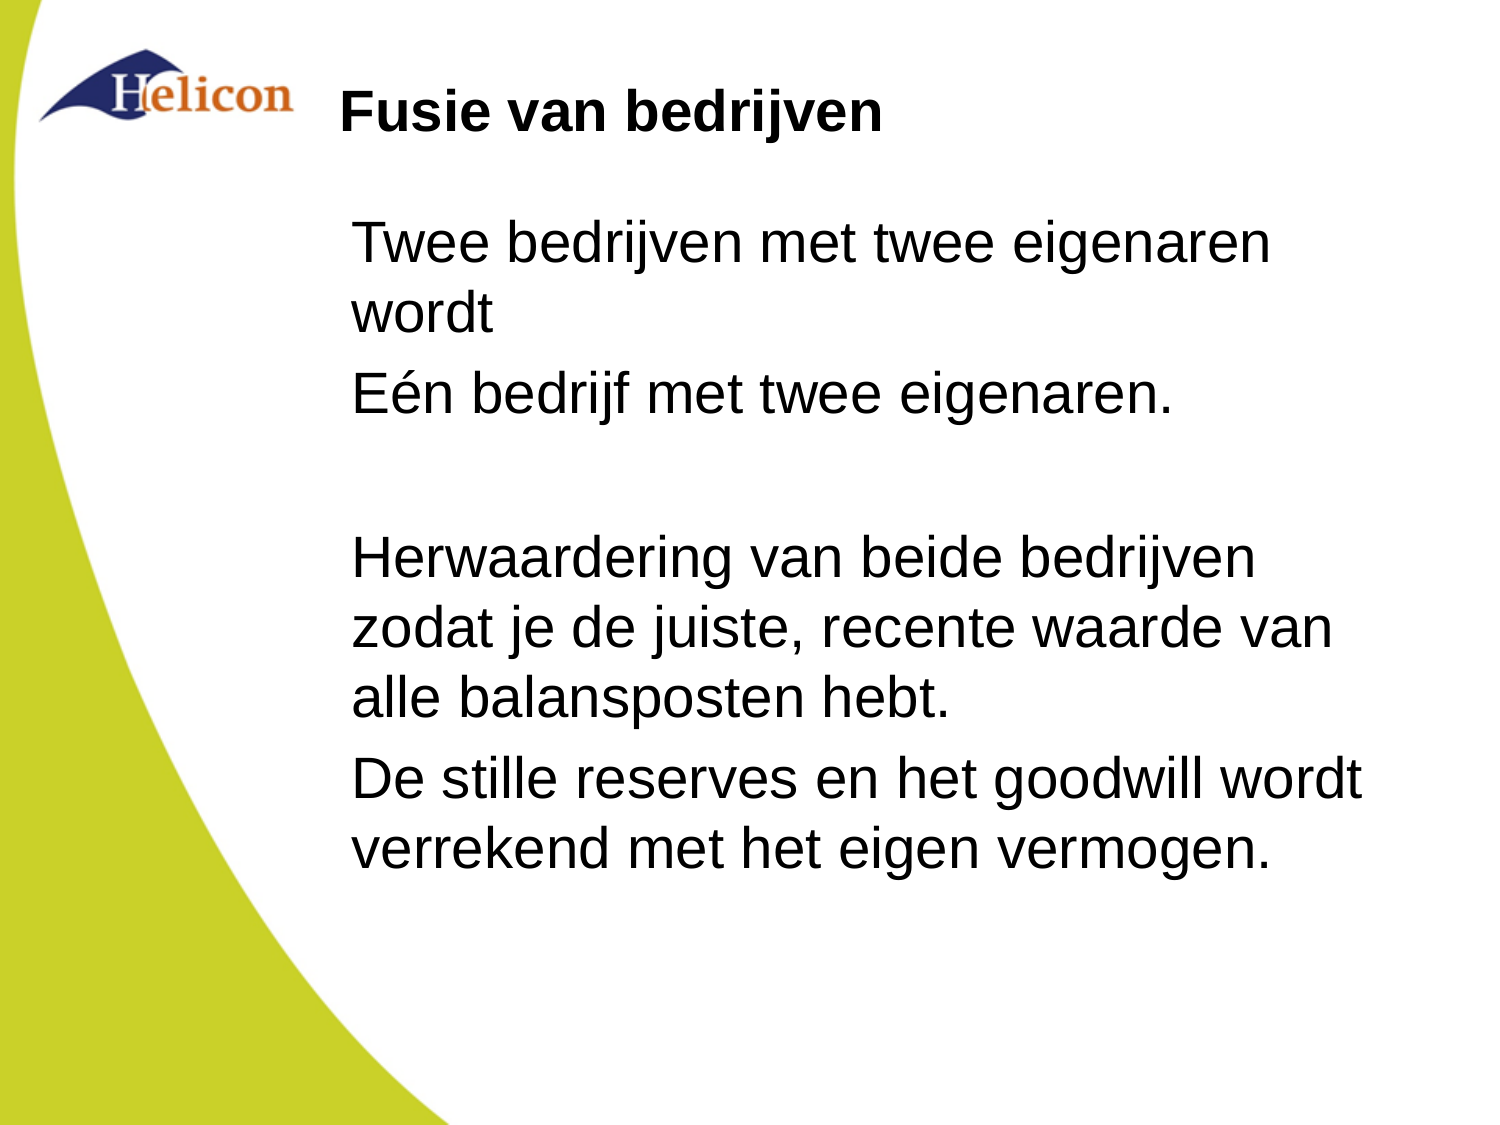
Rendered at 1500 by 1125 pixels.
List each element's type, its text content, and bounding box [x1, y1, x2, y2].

list Twee bedrijven met twee eigenaren wordt Eén bedrijf met twee eigenaren. Herwaardering van beide bedrijven zodat je de juiste, recente waarde van alle balansposten hebt. De stille reserves en het goodwill wordt verrekend met het eigen vermogen. [336, 196, 1425, 1005]
picture [0, 0, 1500, 1125]
title Fusie van bedrijven [324, 54, 1415, 161]
